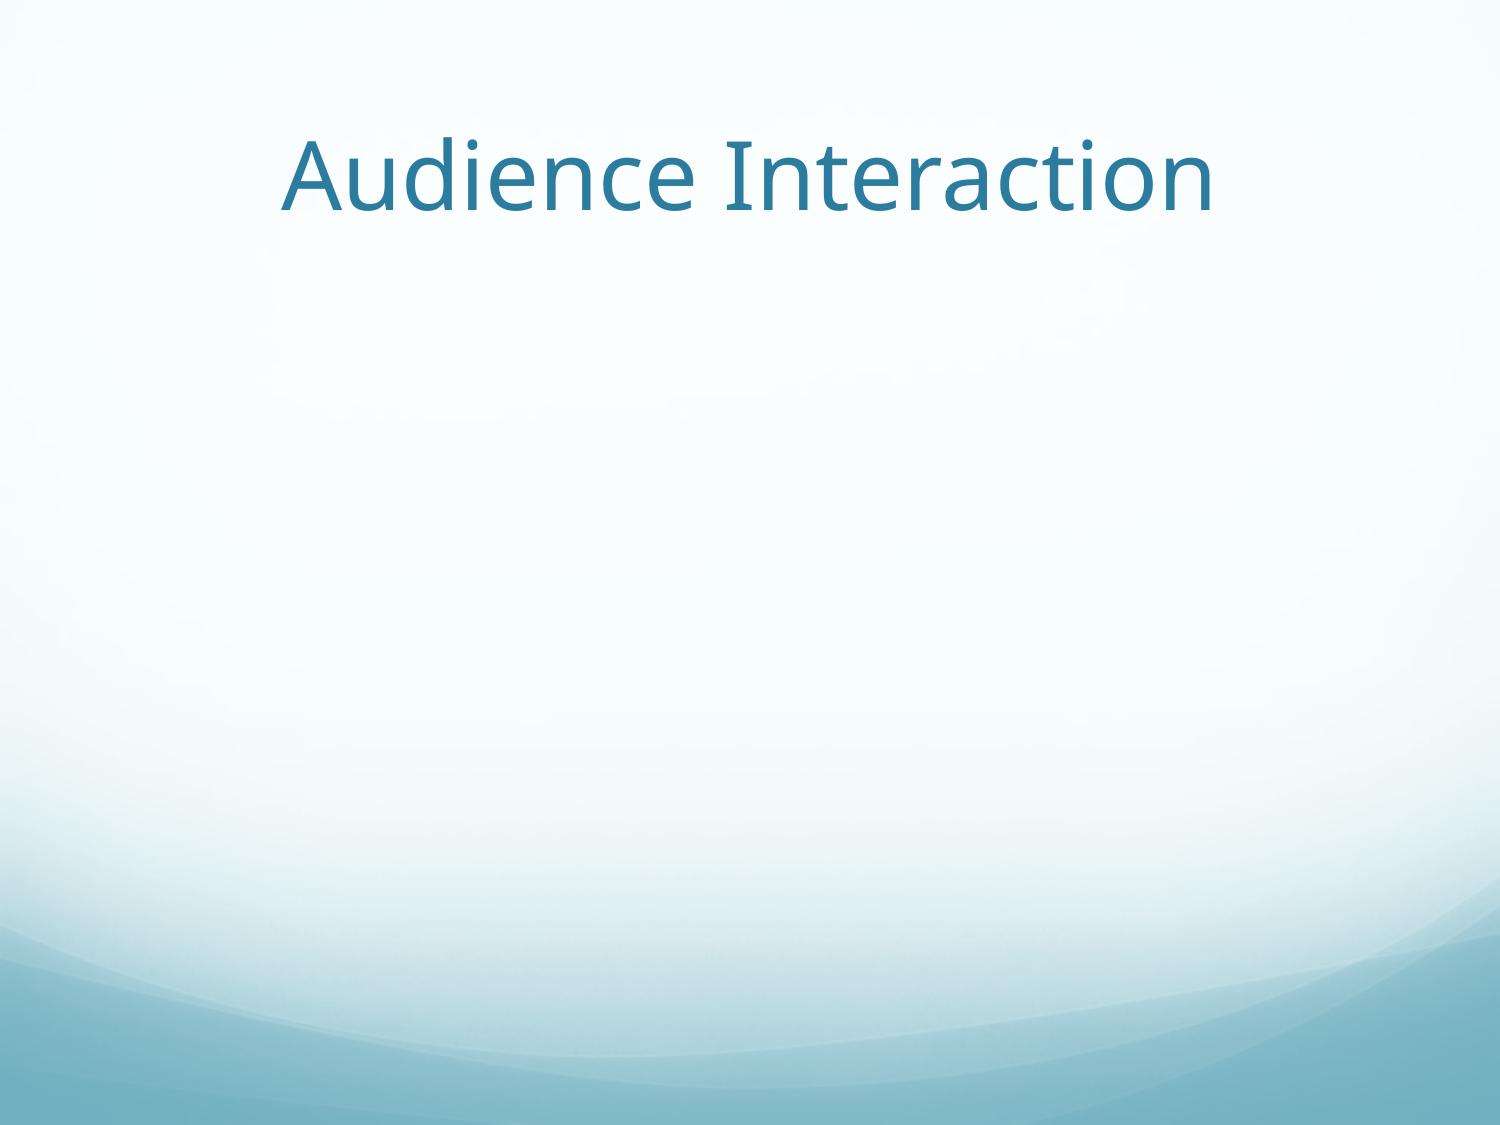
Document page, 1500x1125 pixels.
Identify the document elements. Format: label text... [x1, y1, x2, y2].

title Audience Interaction [90, 17, 1410, 237]
